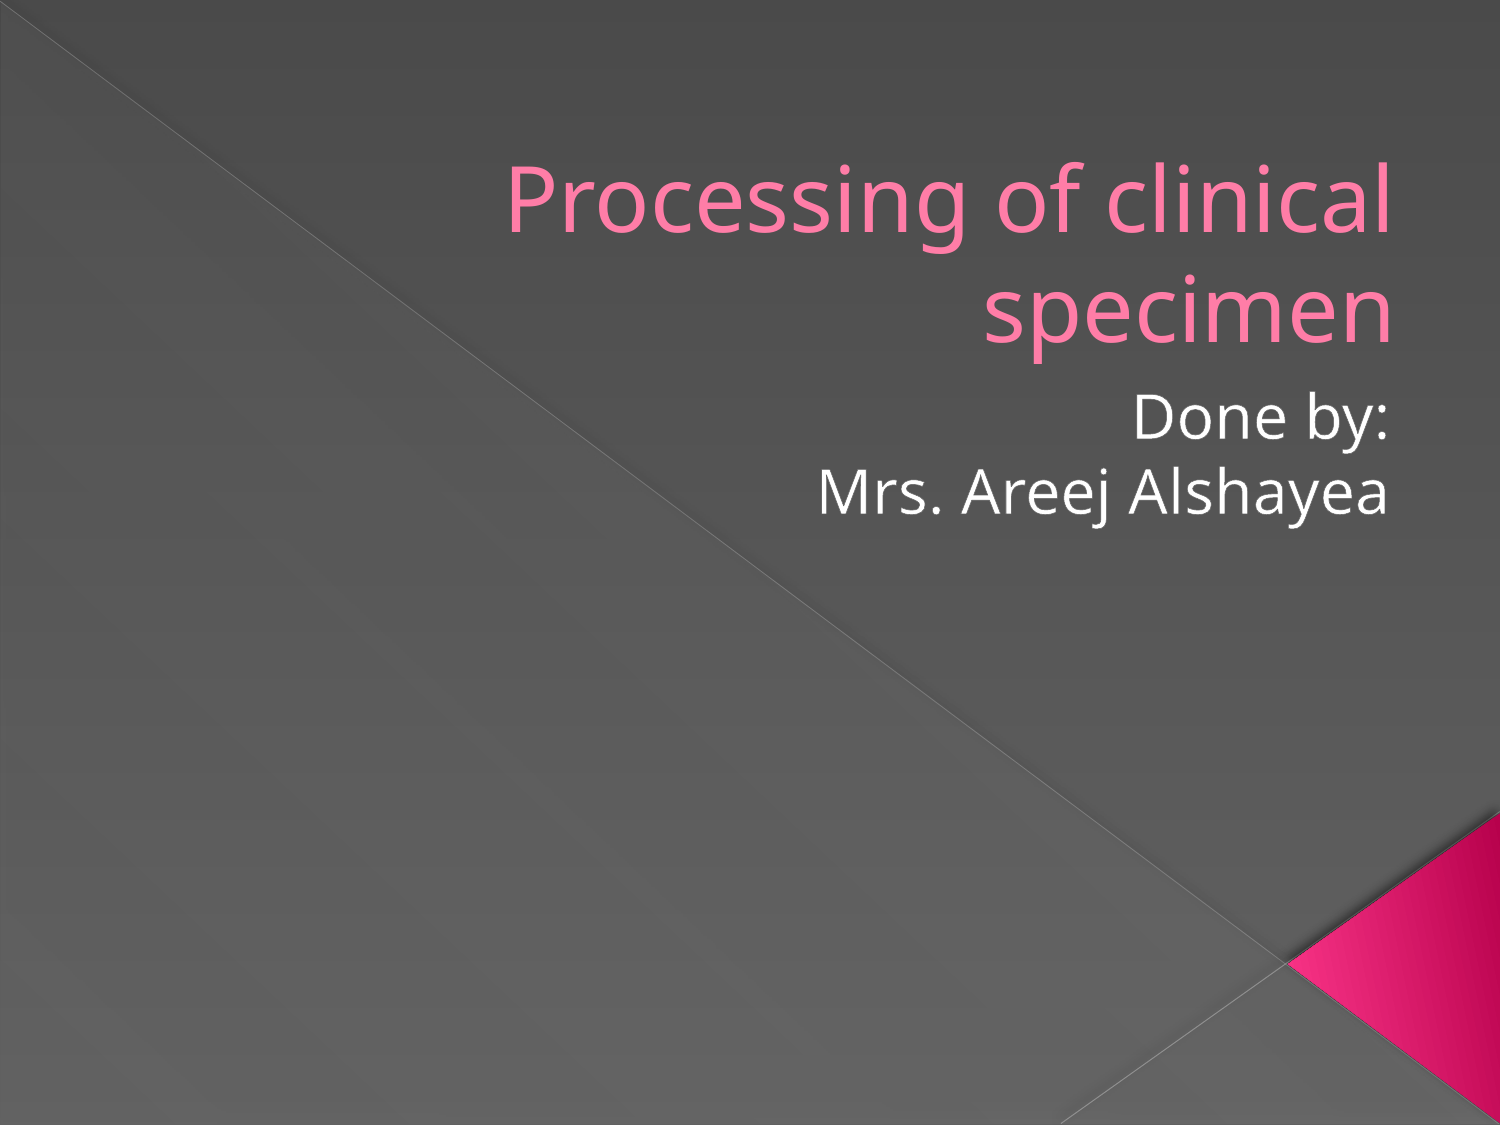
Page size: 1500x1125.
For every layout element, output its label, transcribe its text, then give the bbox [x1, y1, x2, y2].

subtitle Done by: Mrs. Areej Alshayea [88, 369, 1412, 657]
title Processing of clinical specimen [88, 127, 1412, 369]
